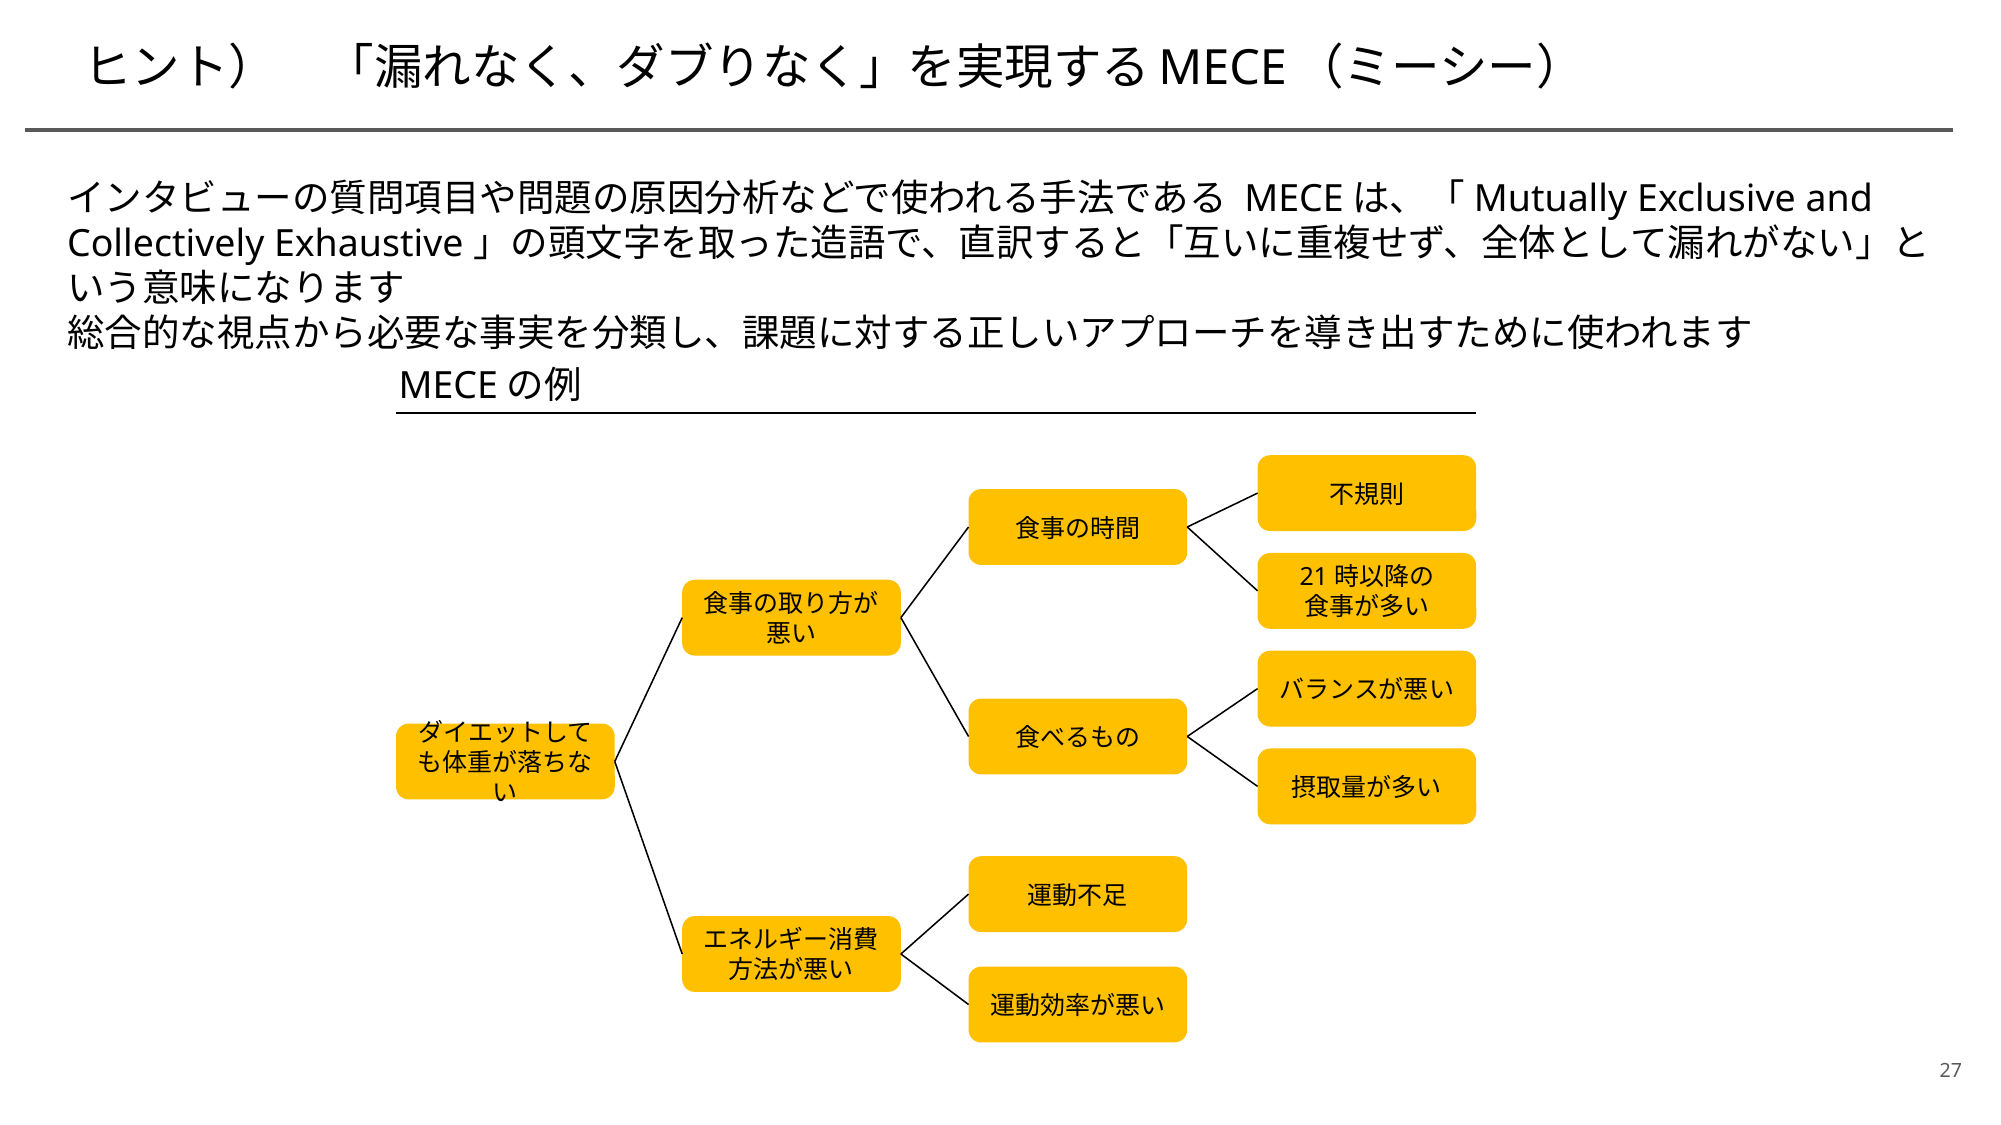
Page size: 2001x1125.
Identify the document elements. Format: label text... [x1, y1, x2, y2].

text_box MECEの例 [383, 353, 914, 414]
title ヒント） 「漏れなく、ダブりなく」を実現するMECE（ミーシー） [68, 21, 1764, 136]
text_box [395, 454, 1477, 1043]
slide_number 27 [1857, 1027, 1977, 1114]
text_box インタビューの質問項目や問題の原因分析などで使われる手法である MECEは、「Mutually Exclusive and Collectively Exhaustive」の頭文字を取った造語で、直訳すると「互いに重複せず、全体として漏れがない」という意味になります 総合的な視点から必要な事実を分類し、課題に対する正しいアプローチを導き出すために使われます [52, 166, 1957, 362]
